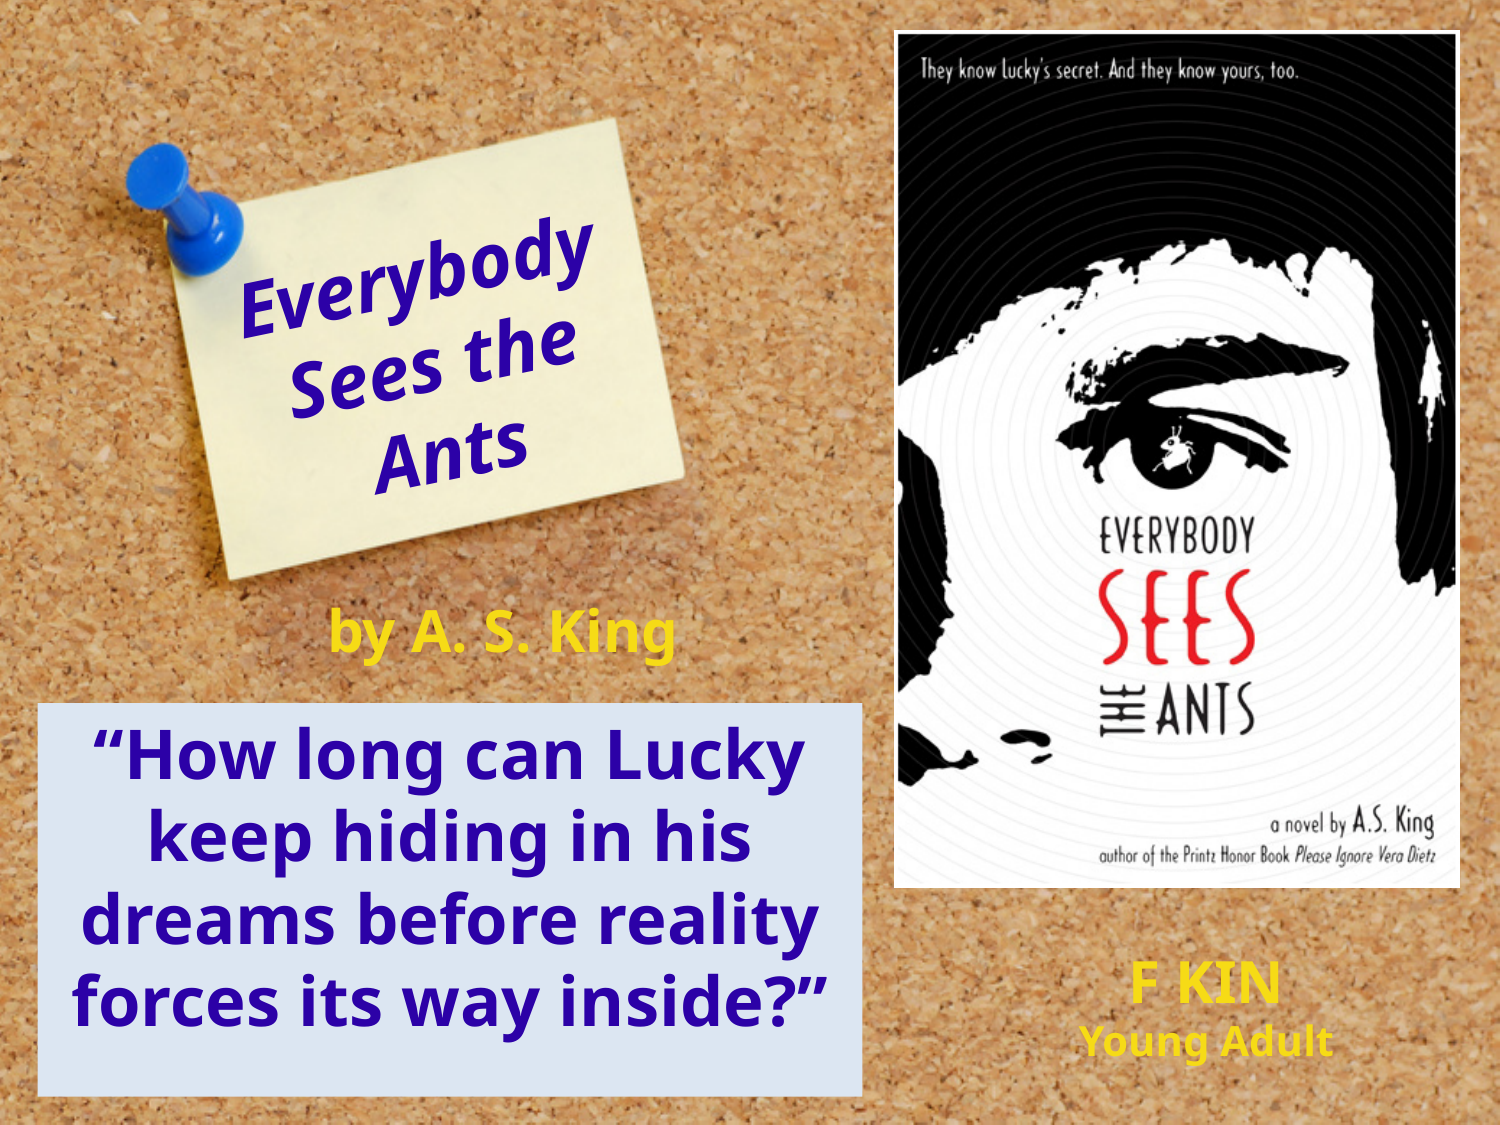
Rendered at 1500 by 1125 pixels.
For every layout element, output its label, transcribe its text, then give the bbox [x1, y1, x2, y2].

list “How long can Lucky keep hiding in his dreams before reality forces its way inside?” [37, 703, 863, 1097]
text_box F KIN Young Adult [1037, 937, 1375, 1073]
picture [0, 0, 1500, 1125]
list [894, 30, 1460, 888]
title Everybody Sees the Ants [174, 162, 691, 560]
text_box by A. S. King [312, 587, 889, 672]
